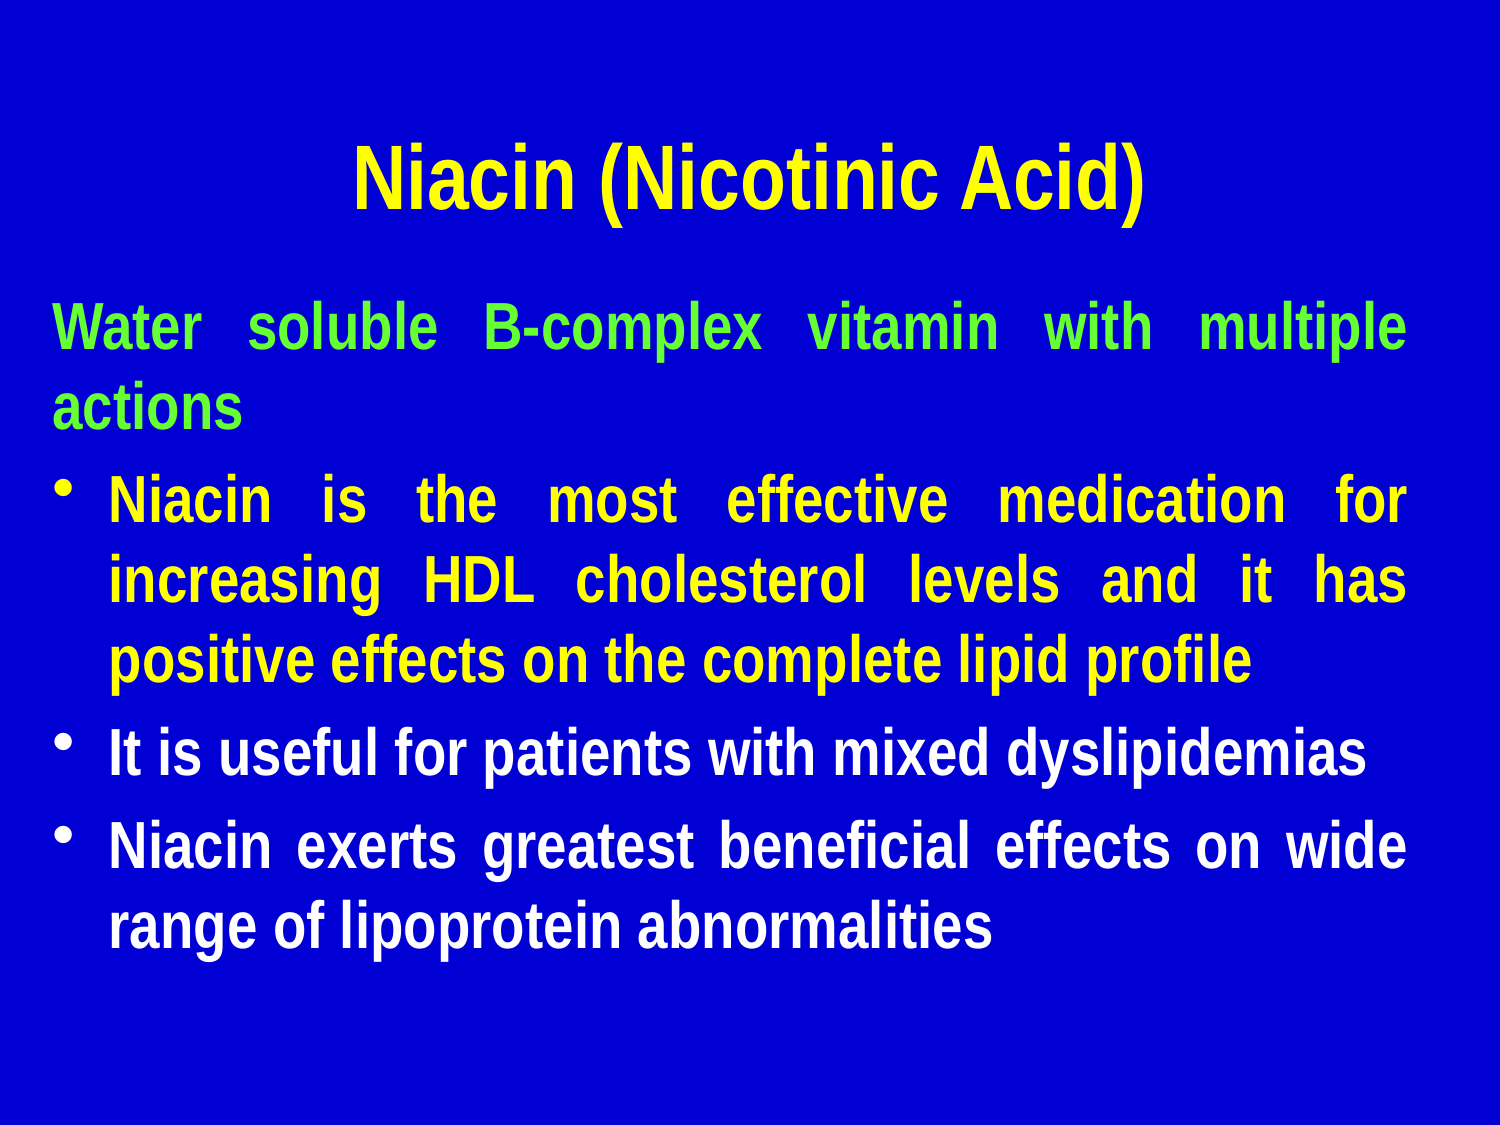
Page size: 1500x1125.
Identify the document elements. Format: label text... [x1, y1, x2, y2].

title Niacin (Nicotinic Acid) [74, 112, 1426, 233]
list Water soluble B-complex vitamin with multiple actions Niacin is the most effective medication for increasing HDL cholesterol levels and it has positive effects on the complete lipid profile It is useful for patients with mixed dyslipidemias Niacin exerts greatest beneficial effects on wide range of lipoprotein abnormalities [37, 274, 1426, 951]
